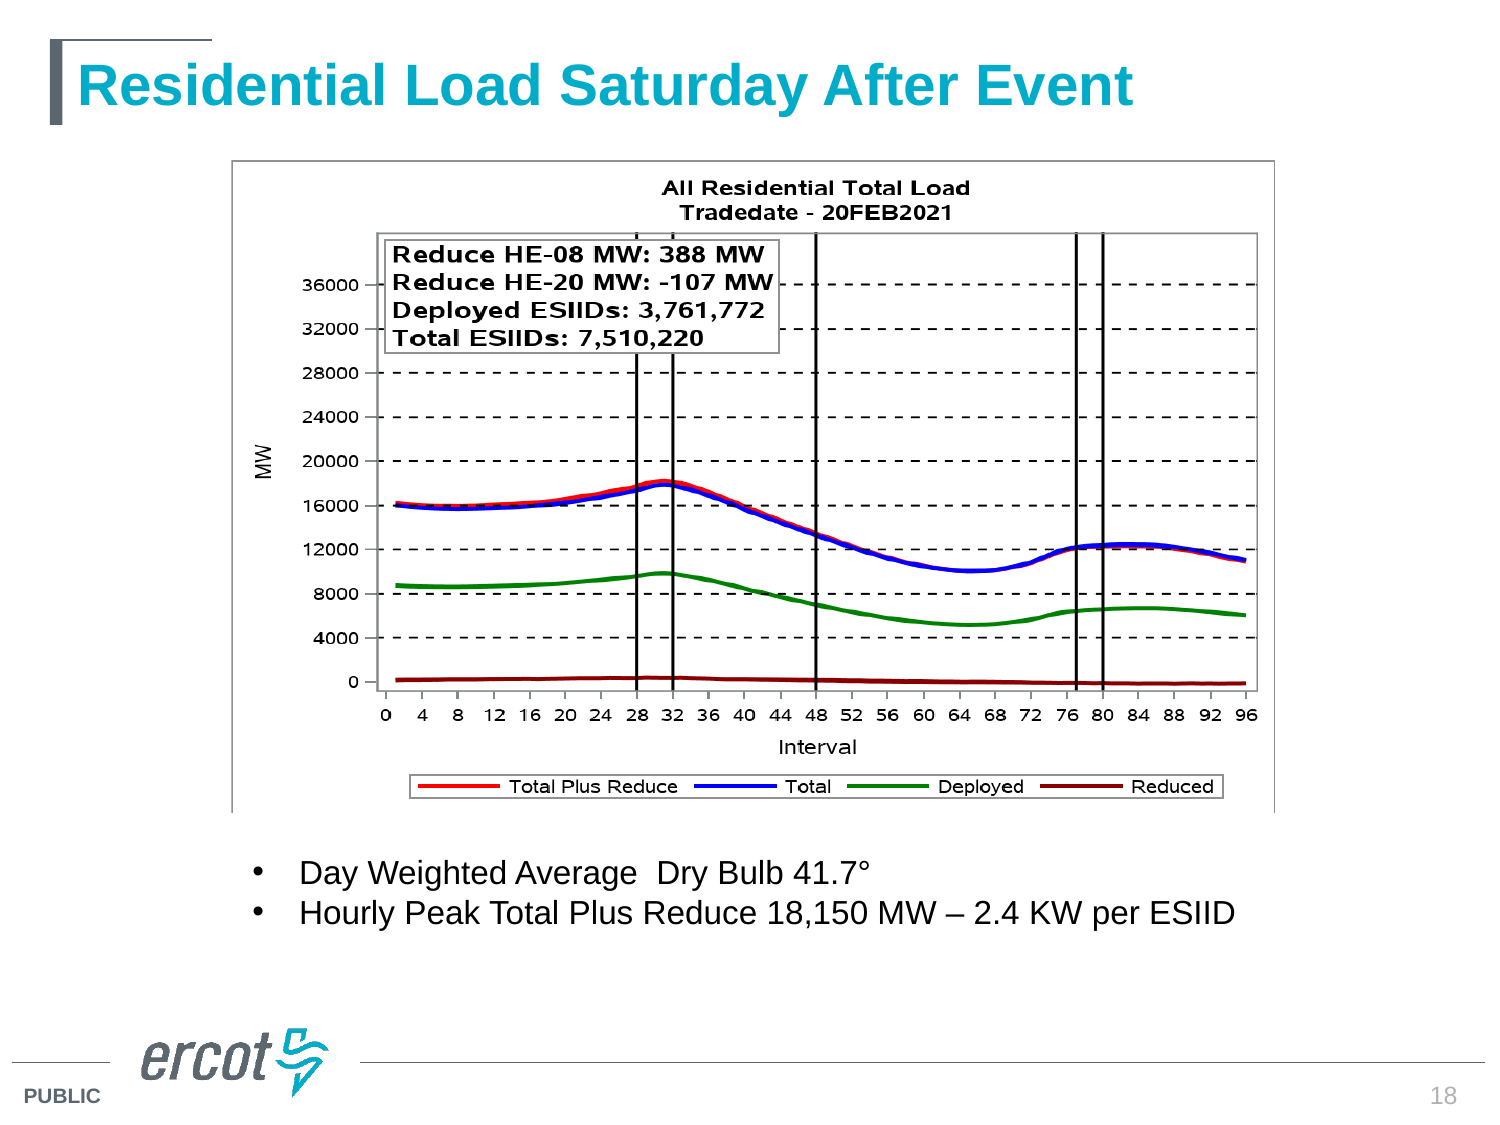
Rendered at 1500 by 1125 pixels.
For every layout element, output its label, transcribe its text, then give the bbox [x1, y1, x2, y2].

picture [137, 1024, 332, 1100]
slide_number 18 [1400, 1076, 1488, 1113]
picture [231, 160, 1276, 813]
title Residential Load Saturday After Event [62, 39, 1450, 125]
text_box Day Weighted Average Dry Bulb 41.7° Hourly Peak Total Plus Reduce 18,150 MW – 2.4 KW per ESIID [237, 843, 1263, 939]
